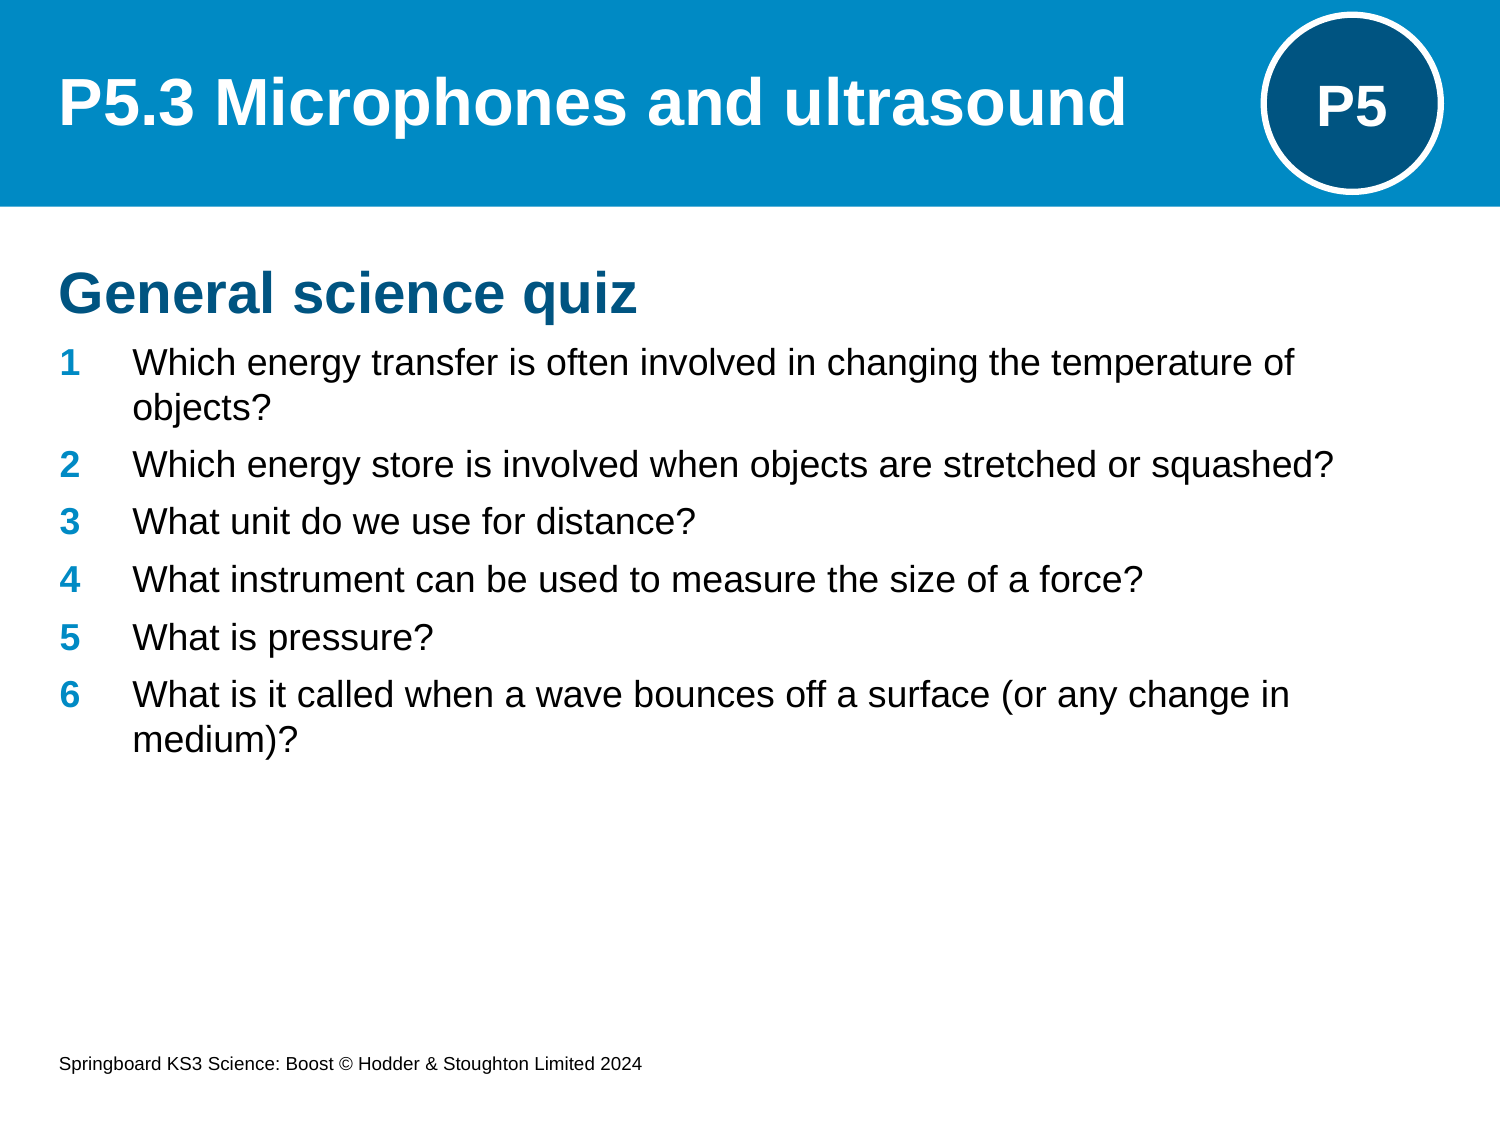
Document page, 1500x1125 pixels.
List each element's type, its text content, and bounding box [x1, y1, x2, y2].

list General science quiz 1 Which energy transfer is often involved in changing the temperature of objects? 2 Which energy store is involved when objects are stretched or squashed? 3 What unit do we use for distance? 4 What instrument can be used to measure the size of a force? 5 What is pressure? 6 What is it called when a wave bounces off a surface (or any change in medium)? [59, 248, 1441, 987]
text_box P5 [1262, 13, 1442, 193]
title P5.3 Microphones and ultrasound [59, 0, 1240, 207]
picture [1411, 34, 1421, 44]
picture [1283, 162, 1293, 172]
footer Springboard KS3 Science: Boost © Hodder & Stoughton Limited 2024 [59, 1033, 680, 1094]
